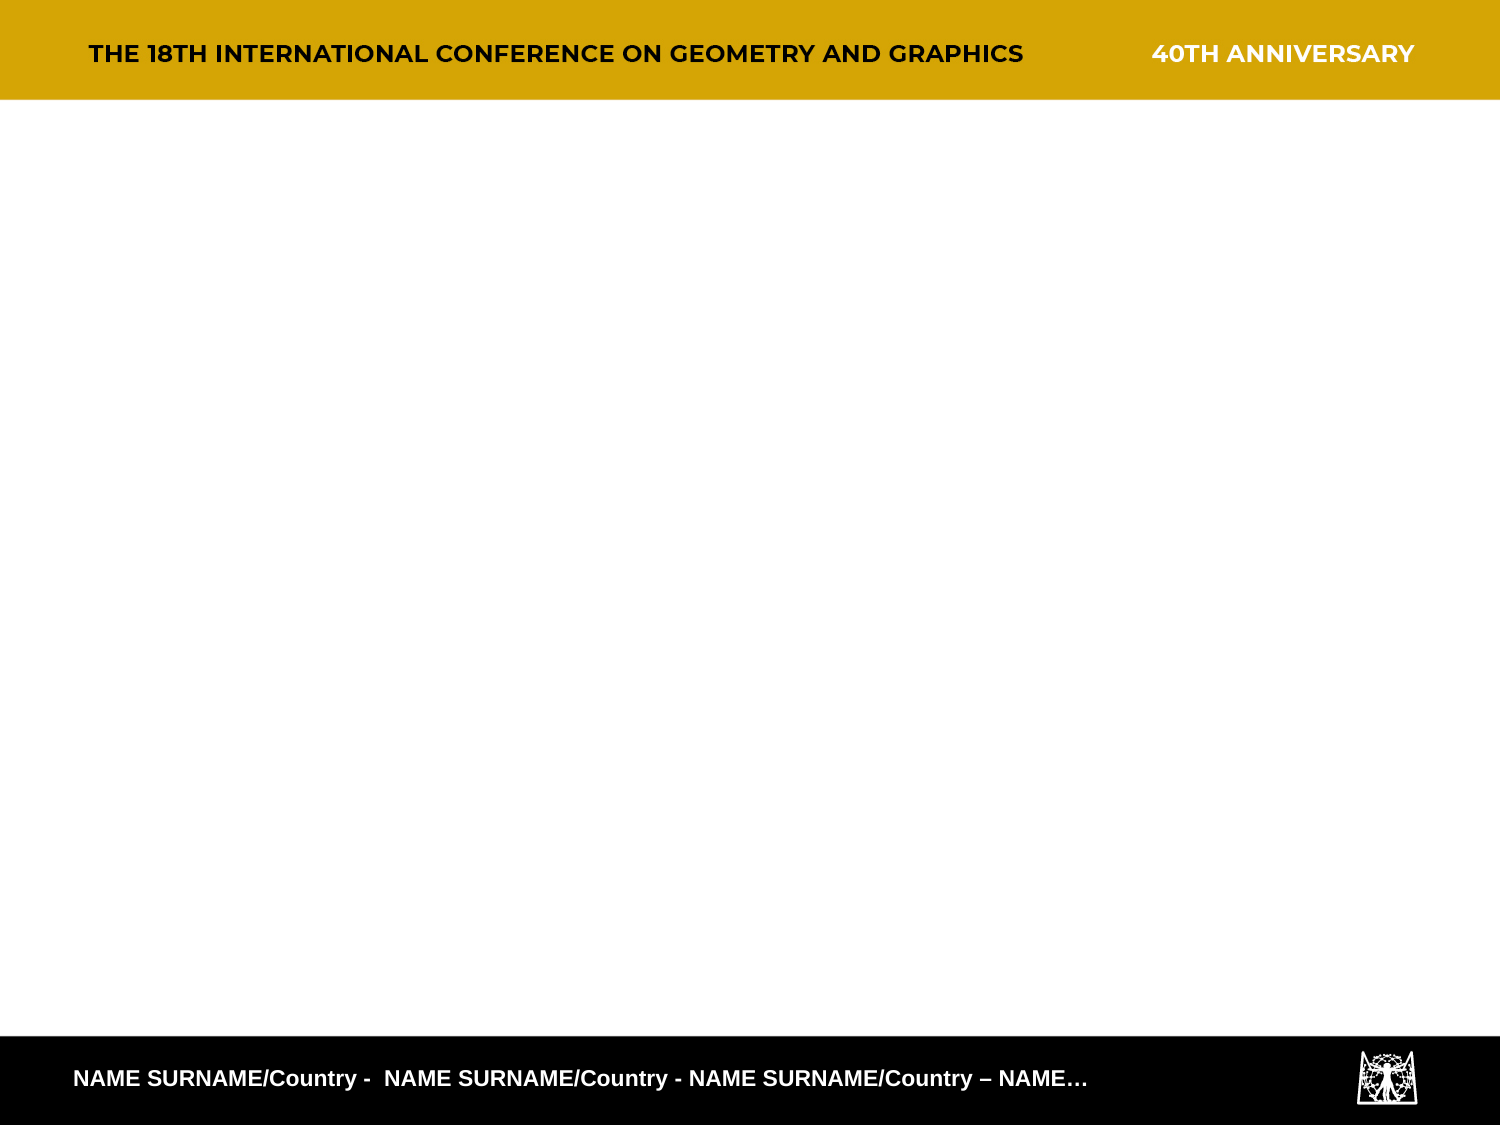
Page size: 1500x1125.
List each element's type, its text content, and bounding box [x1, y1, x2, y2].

text_box NAME SURNAME/Country - NAME SURNAME/Country - NAME SURNAME/Country – NAME… [58, 1055, 1500, 1125]
picture [0, 0, 1500, 1125]
